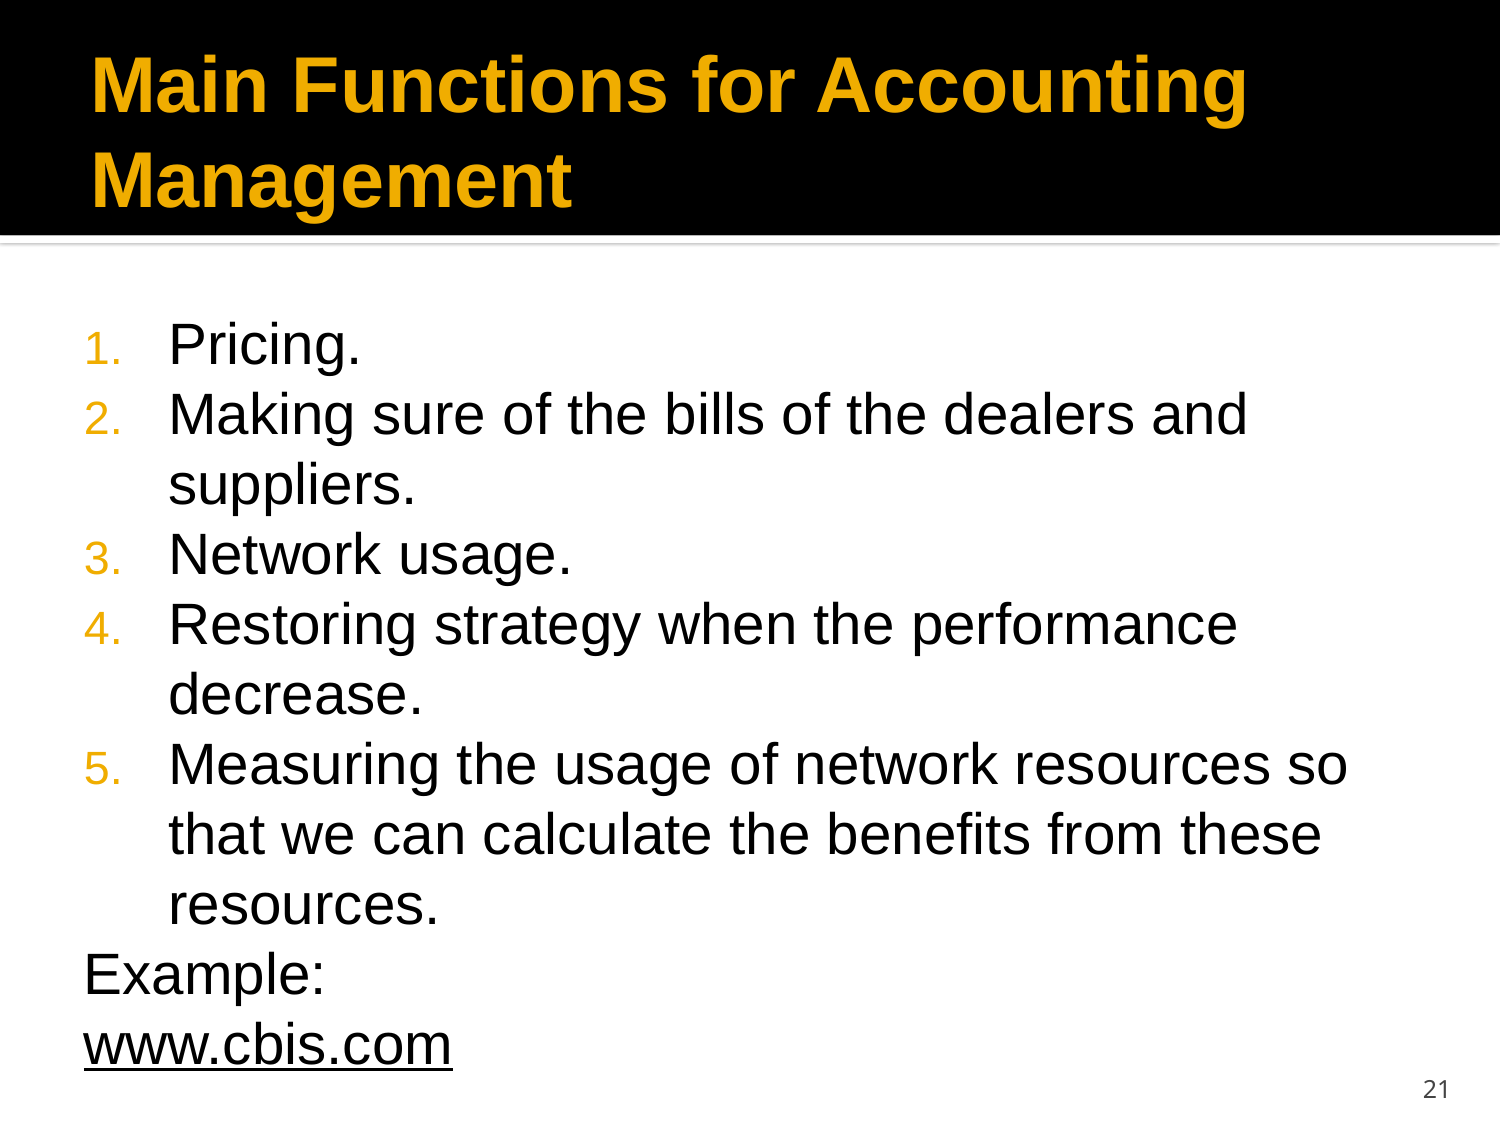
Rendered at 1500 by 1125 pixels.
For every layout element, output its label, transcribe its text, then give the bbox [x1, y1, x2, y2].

list Pricing. Making sure of the bills of the dealers and suppliers. Network usage. Restoring strategy when the performance decrease. Measuring the usage of network resources so that we can calculate the benefits from these resources. Example: www.cbis.com [75, 291, 1425, 1050]
slide_number 21 [1345, 1062, 1467, 1108]
title Main Functions for Accounting Management [75, 25, 1425, 231]
